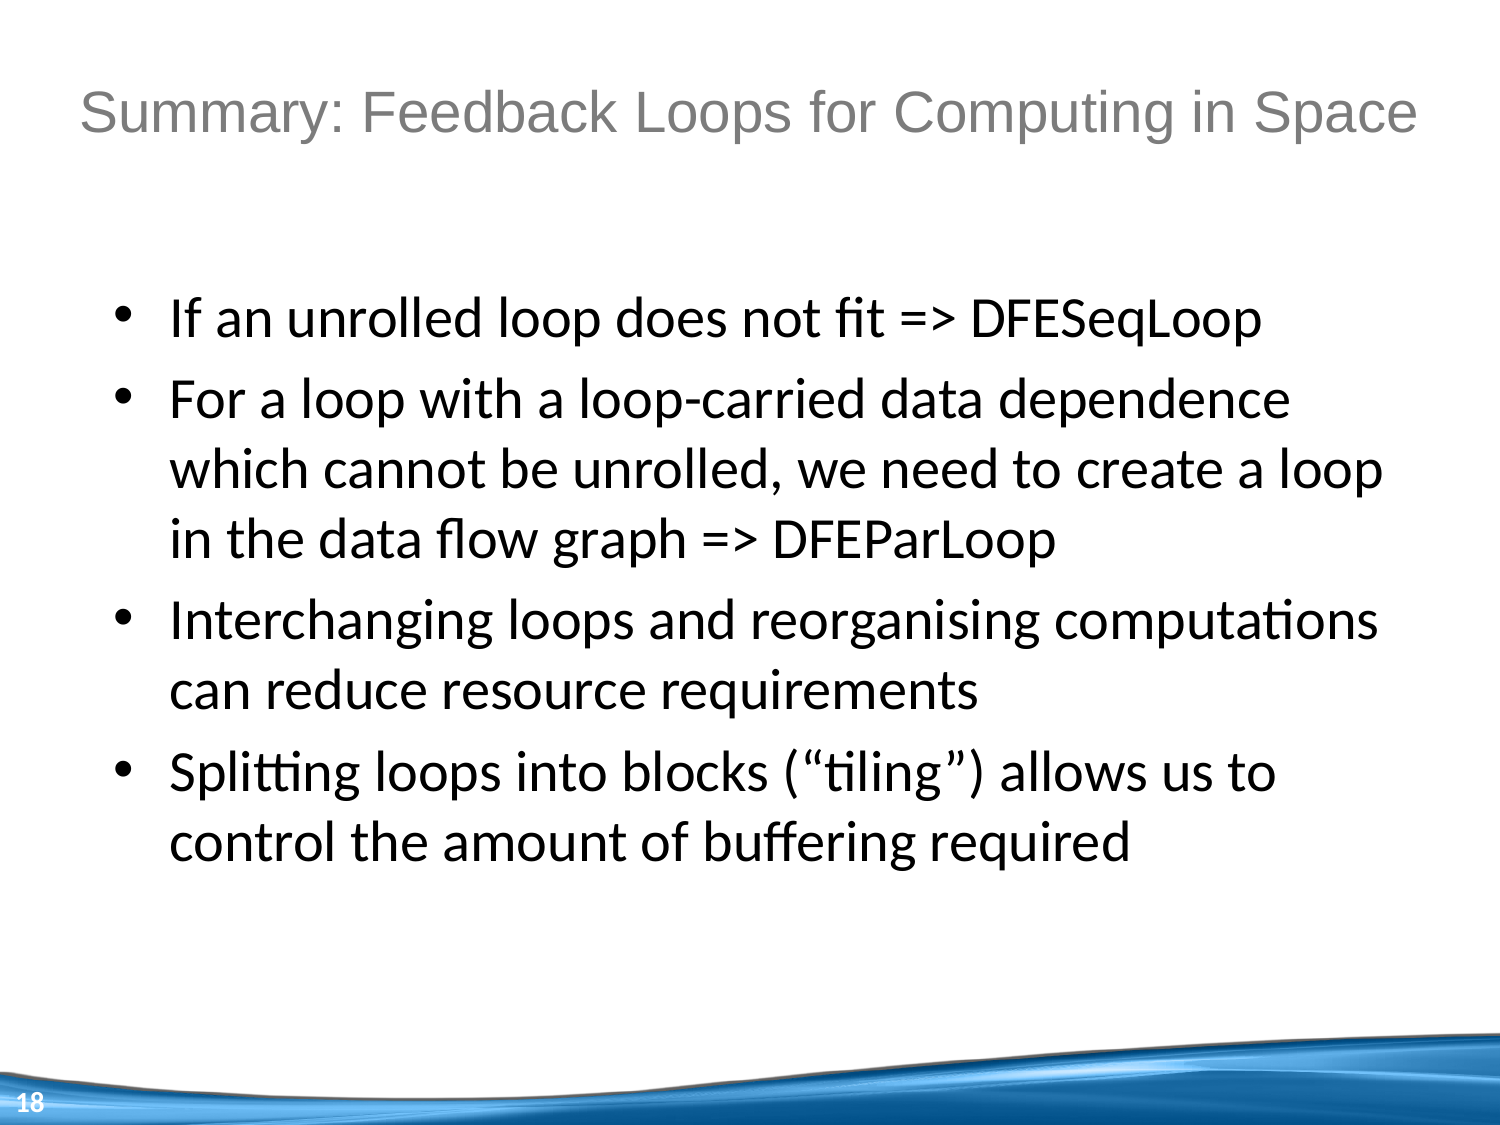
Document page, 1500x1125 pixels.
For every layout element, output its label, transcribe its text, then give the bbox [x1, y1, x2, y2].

picture [0, 1023, 1500, 1125]
title Summary: Feedback Loops for Computing in Space [0, 66, 1500, 230]
slide_number 18 [0, 1075, 350, 1125]
list If an unrolled loop does not fit => DFESeqLoop For a loop with a loop-carried data dependence which cannot be unrolled, we need to create a loop in the data flow graph => DFEParLoop Interchanging loops and reorganising computations can reduce resource requirements Splitting loops into blocks (“tiling”) allows us to control the amount of buffering required [98, 271, 1404, 1014]
